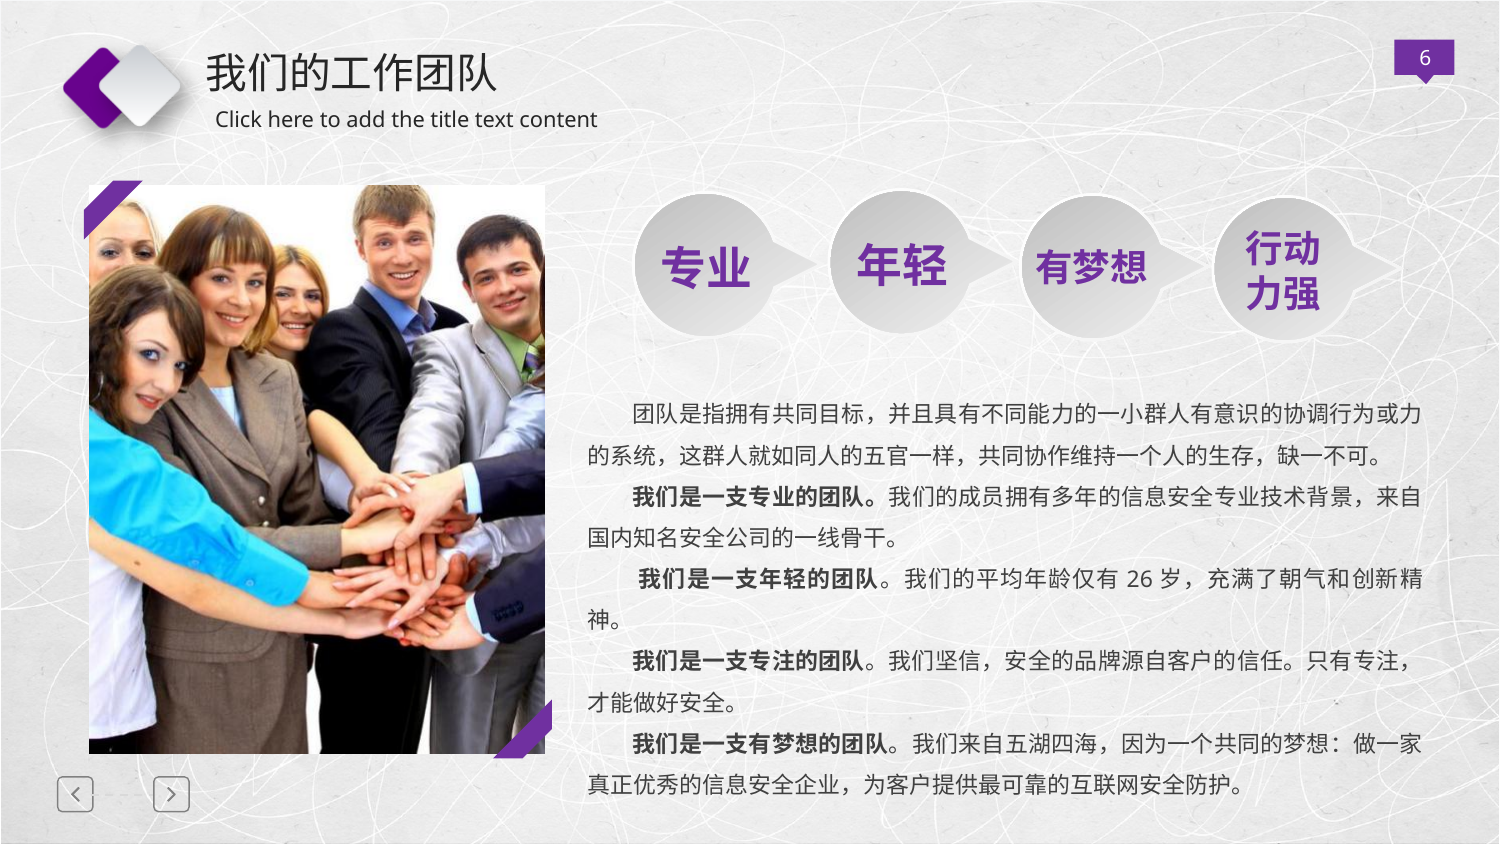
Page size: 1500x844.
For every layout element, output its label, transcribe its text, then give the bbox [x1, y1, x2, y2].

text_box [1018, 193, 1212, 342]
text_box [82, 203, 89, 243]
picture [49, 34, 190, 151]
text_box [490, 754, 529, 760]
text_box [1, 1, 1499, 844]
title 我们的工作团队 [194, 41, 512, 103]
picture [89, 185, 545, 754]
text_box [545, 696, 554, 738]
text_box [107, 179, 146, 185]
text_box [827, 188, 1020, 337]
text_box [631, 191, 825, 340]
text_box 团队是指拥有共同目标，并且具有不同能力的一小群人有意识的协调行为或力的系统，这群人就如同人的五官一样，共同协作维持一个人的生存，缺一不可。 我们是一支专业的团队。我们的成员拥有多年的信息安全专业技术背景，来自国内知名安全公司的一线骨干。 我们是一支年轻的团队。我们的平均年龄仅有26岁，充满了朝气和创新精神。 我们是一支专注的团队。我们坚信，安全的品牌源自客户的信任。只有专注，才能做好安全。 我们是一支有梦想的团队。我们来自五湖四海，因为一个共同的梦想：做一家真正优秀的信息安全企业，为客户提供最可靠的互联网安全防护。 [587, 386, 1424, 798]
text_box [1211, 195, 1404, 344]
